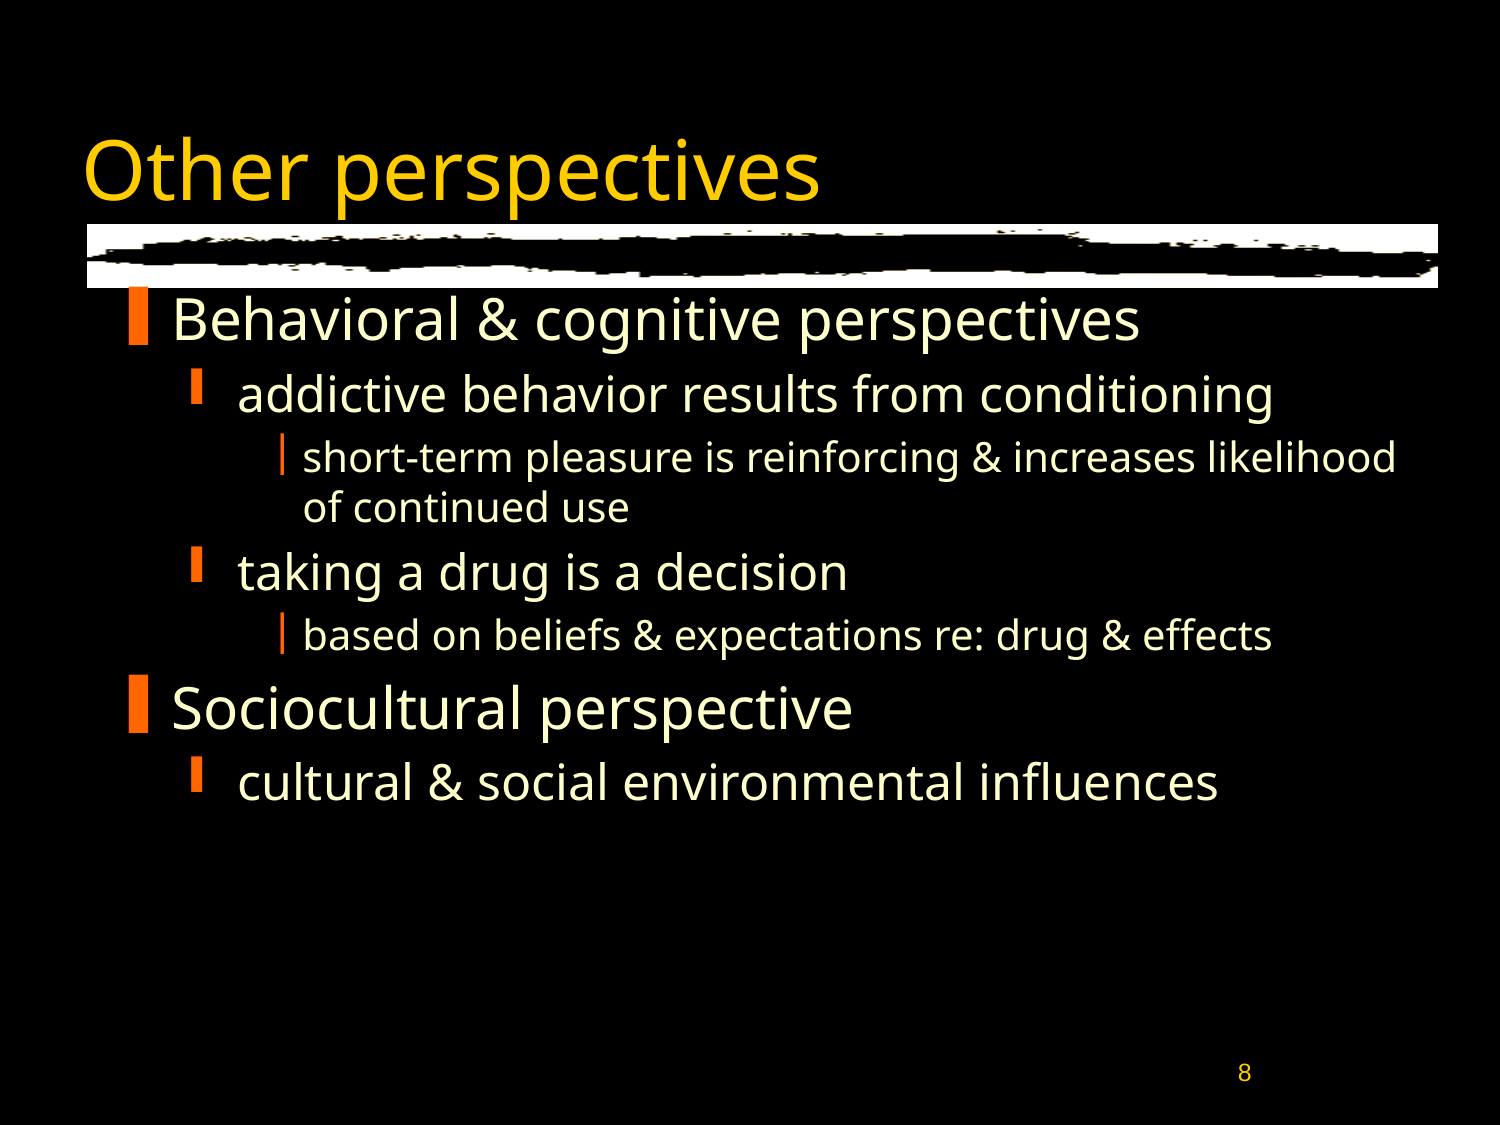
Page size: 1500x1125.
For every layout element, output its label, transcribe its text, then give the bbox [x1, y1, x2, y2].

list Behavioral & cognitive perspectives addictive behavior results from conditioning short-term pleasure is reinforcing & increases likelihood of continued use taking a drug is a decision based on beliefs & expectations re: drug & effects Sociocultural perspective cultural & social environmental influences [99, 274, 1451, 1063]
title Other perspectives [66, 37, 1342, 226]
